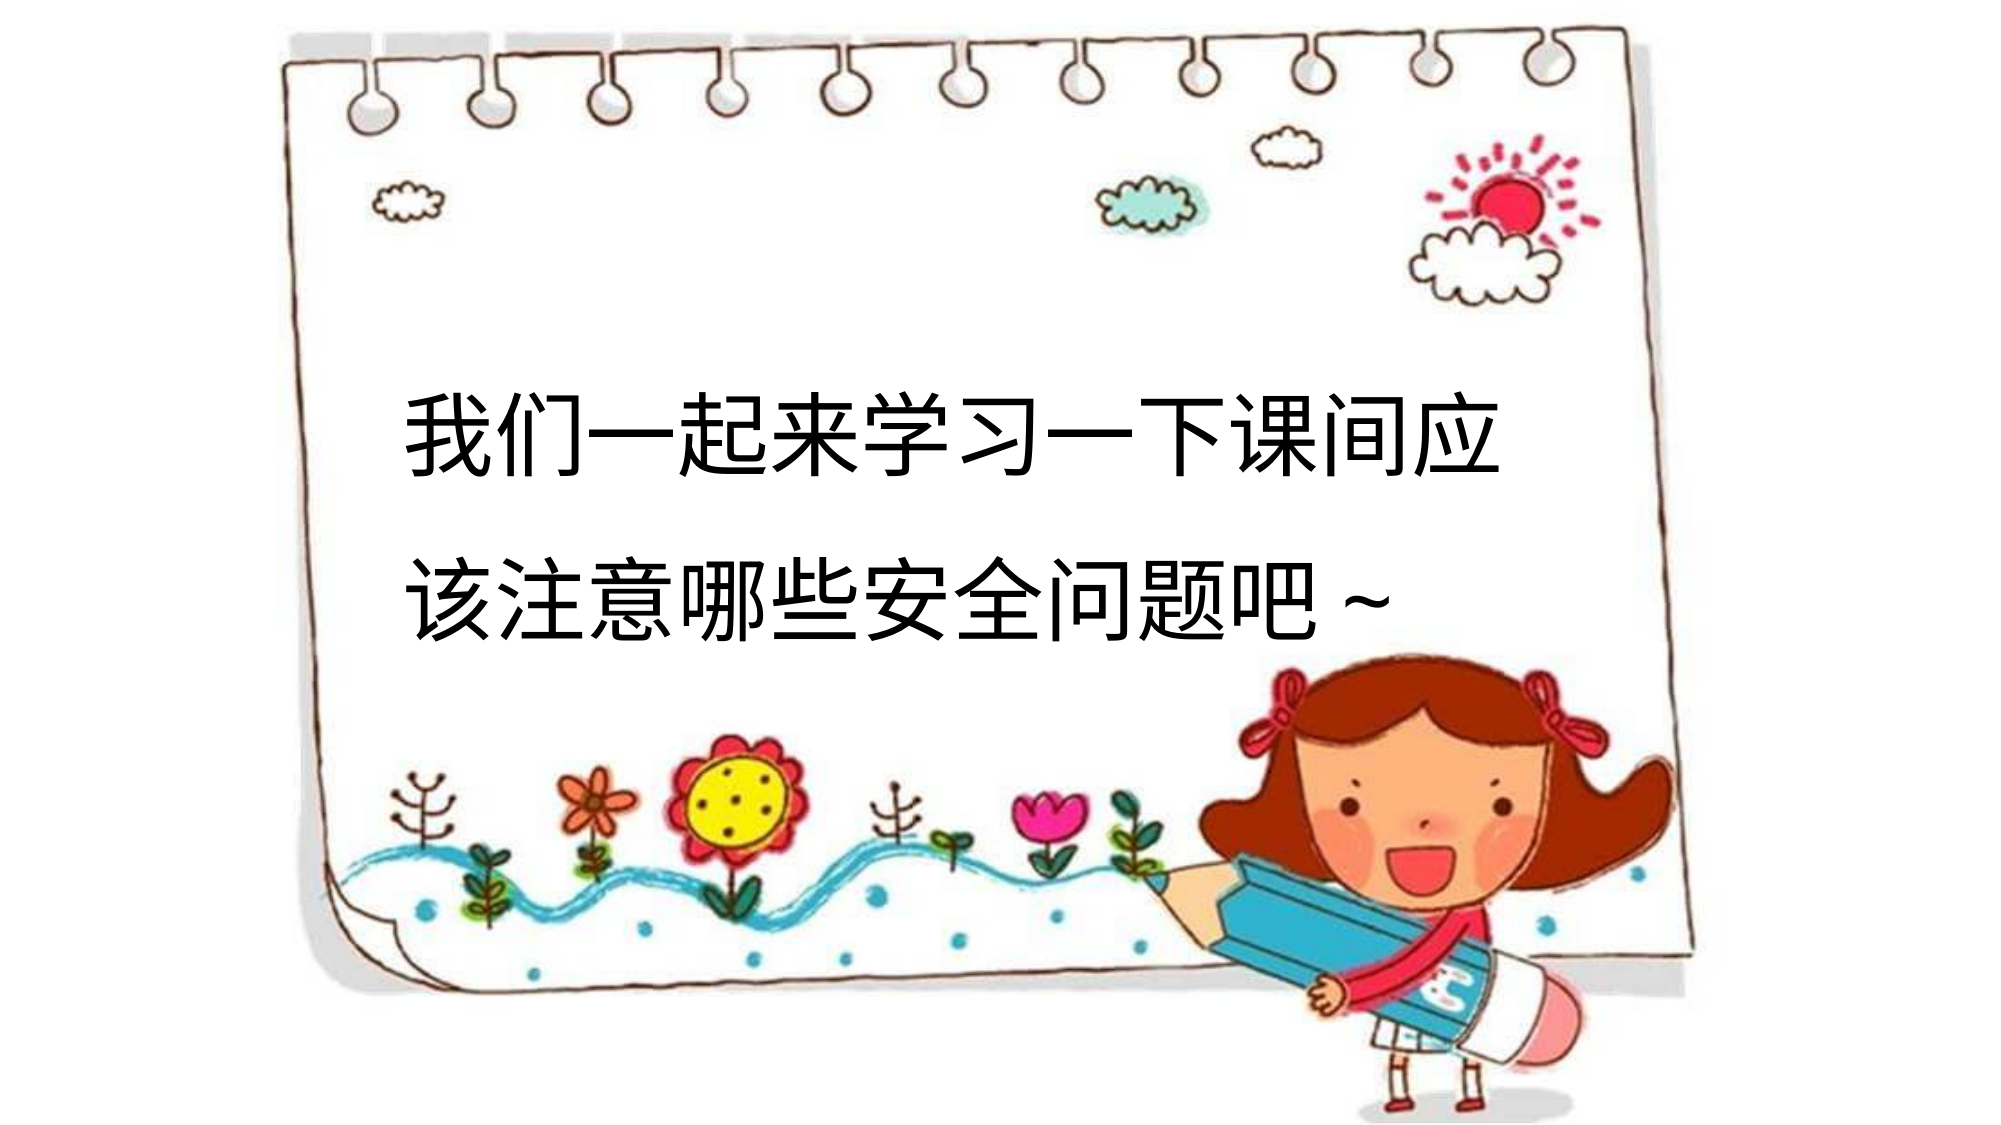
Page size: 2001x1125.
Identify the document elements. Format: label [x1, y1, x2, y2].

picture [249, 0, 1751, 1125]
